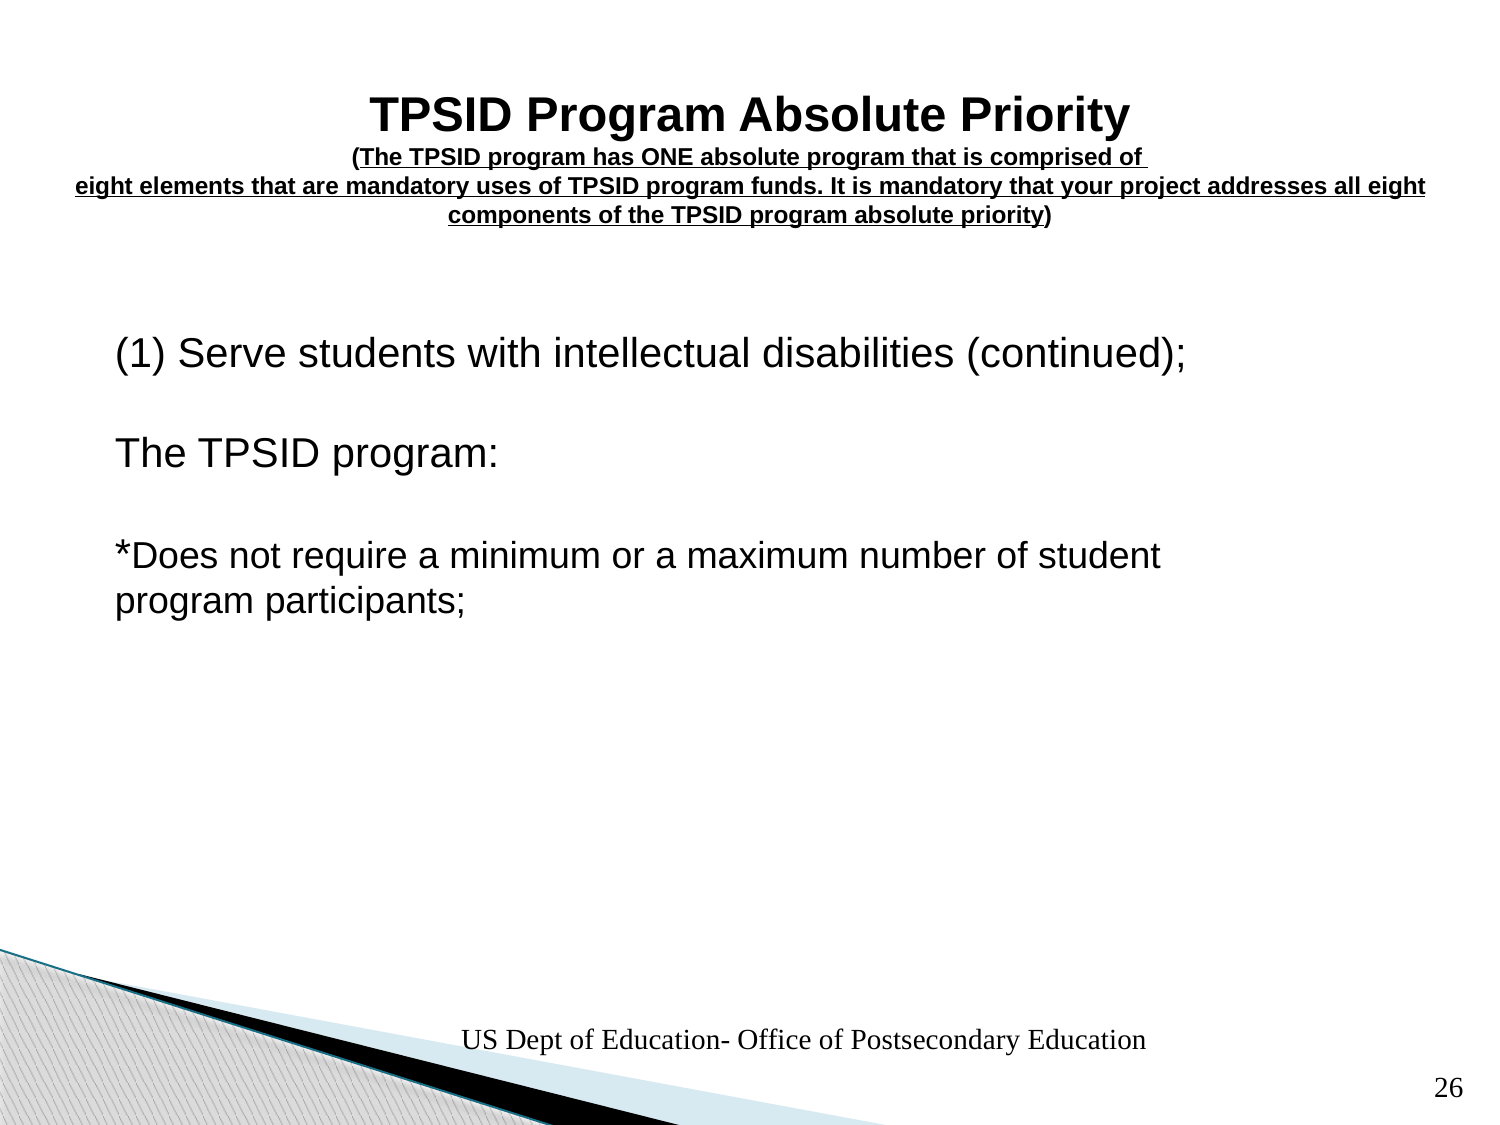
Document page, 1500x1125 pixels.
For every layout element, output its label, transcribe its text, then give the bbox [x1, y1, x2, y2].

title TPSID Program Absolute Priority (The TPSID program has ONE absolute program that is comprised of eight elements that are mandatory uses of TPSID program funds. It is mandatory that your project addresses all eight components of the TPSID program absolute priority) [6, 75, 1494, 237]
slide_number 26 [1418, 1051, 1479, 1112]
list (1) Serve students with intellectual disabilities (continued); The TPSID program: *Does not require a minimum or a maximum number of student program participants; [99, 268, 1325, 1082]
footer US Dept of Education- Office of Postsecondary Education [387, 1025, 1163, 1063]
